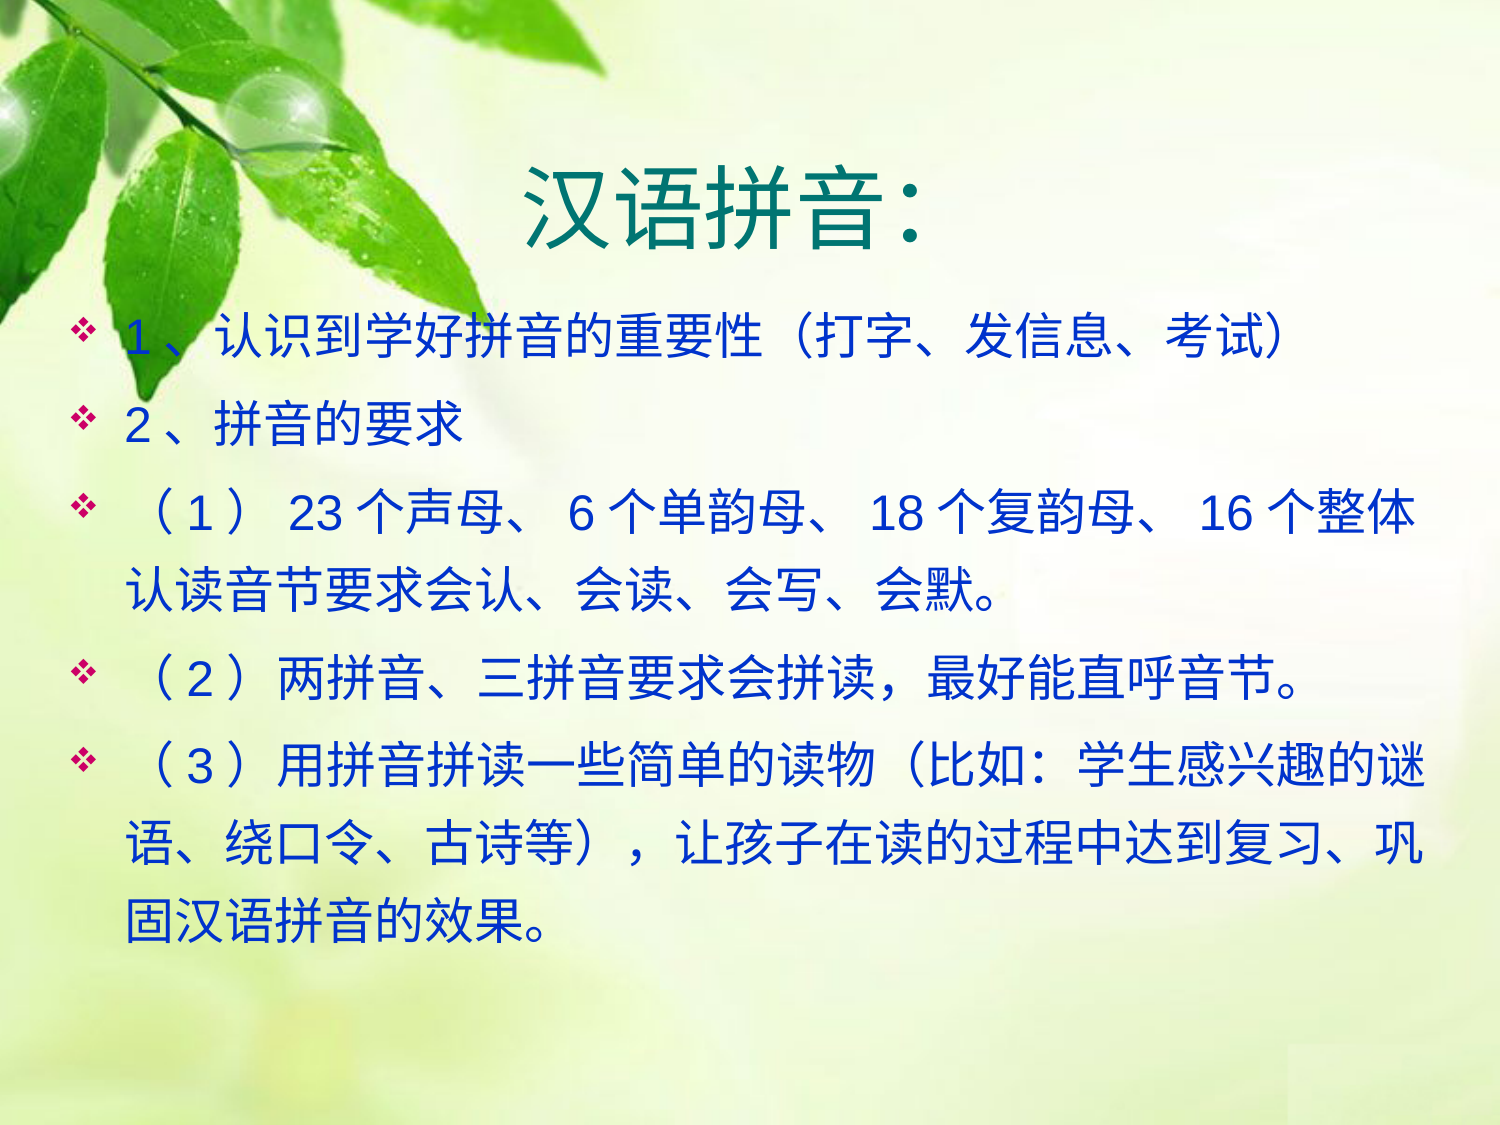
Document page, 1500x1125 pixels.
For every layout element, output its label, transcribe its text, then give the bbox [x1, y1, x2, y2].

picture [0, 0, 1500, 1125]
title 汉语拼音： [49, 112, 1451, 301]
list 1、认识到学好拼音的重要性（打字、发信息、考试） 2、拼音的要求 （1）23个声母、6个单韵母、18个复韵母、16个整体认读音节要求会认、会读、会写、会默。 （2）两拼音、三拼音要求会拼读，最好能直呼音节。 （3）用拼音拼读一些简单的读物（比如：学生感兴趣的谜语、绕口令、古诗等），让孩子在读的过程中达到复习、巩固汉语拼音的效果。 [52, 278, 1455, 917]
